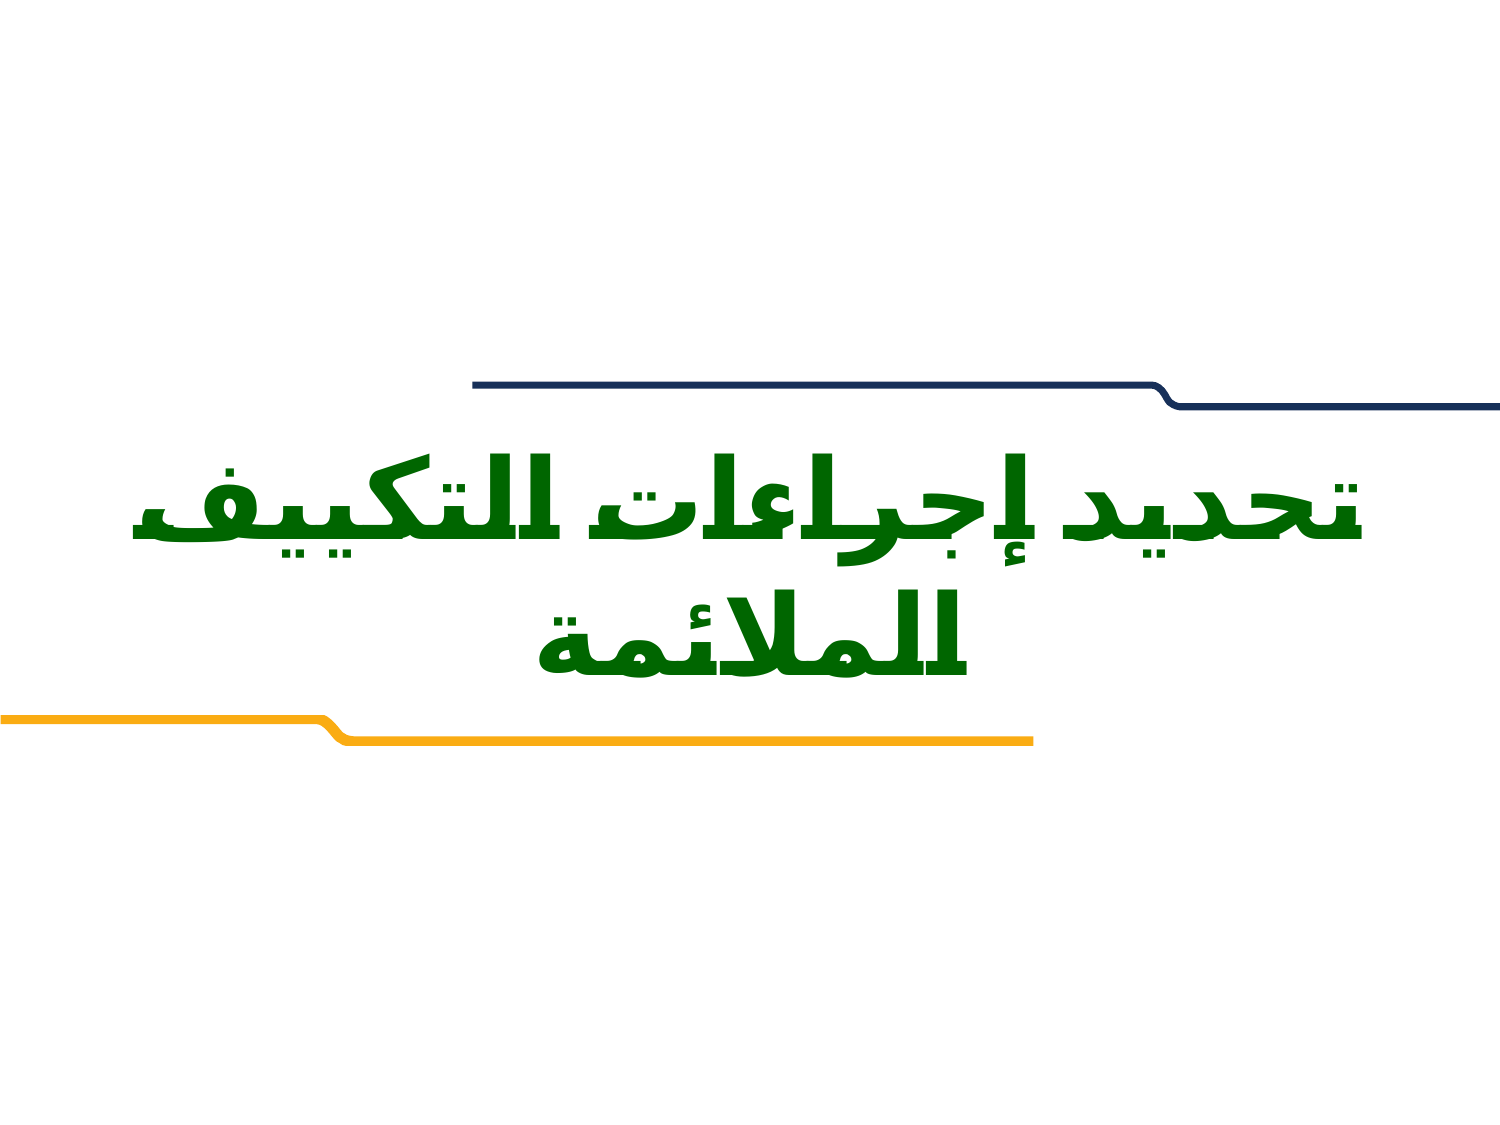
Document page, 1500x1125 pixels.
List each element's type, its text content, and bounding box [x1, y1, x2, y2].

list تحديد إجراءات التكييف الملائمة [0, 433, 1500, 692]
